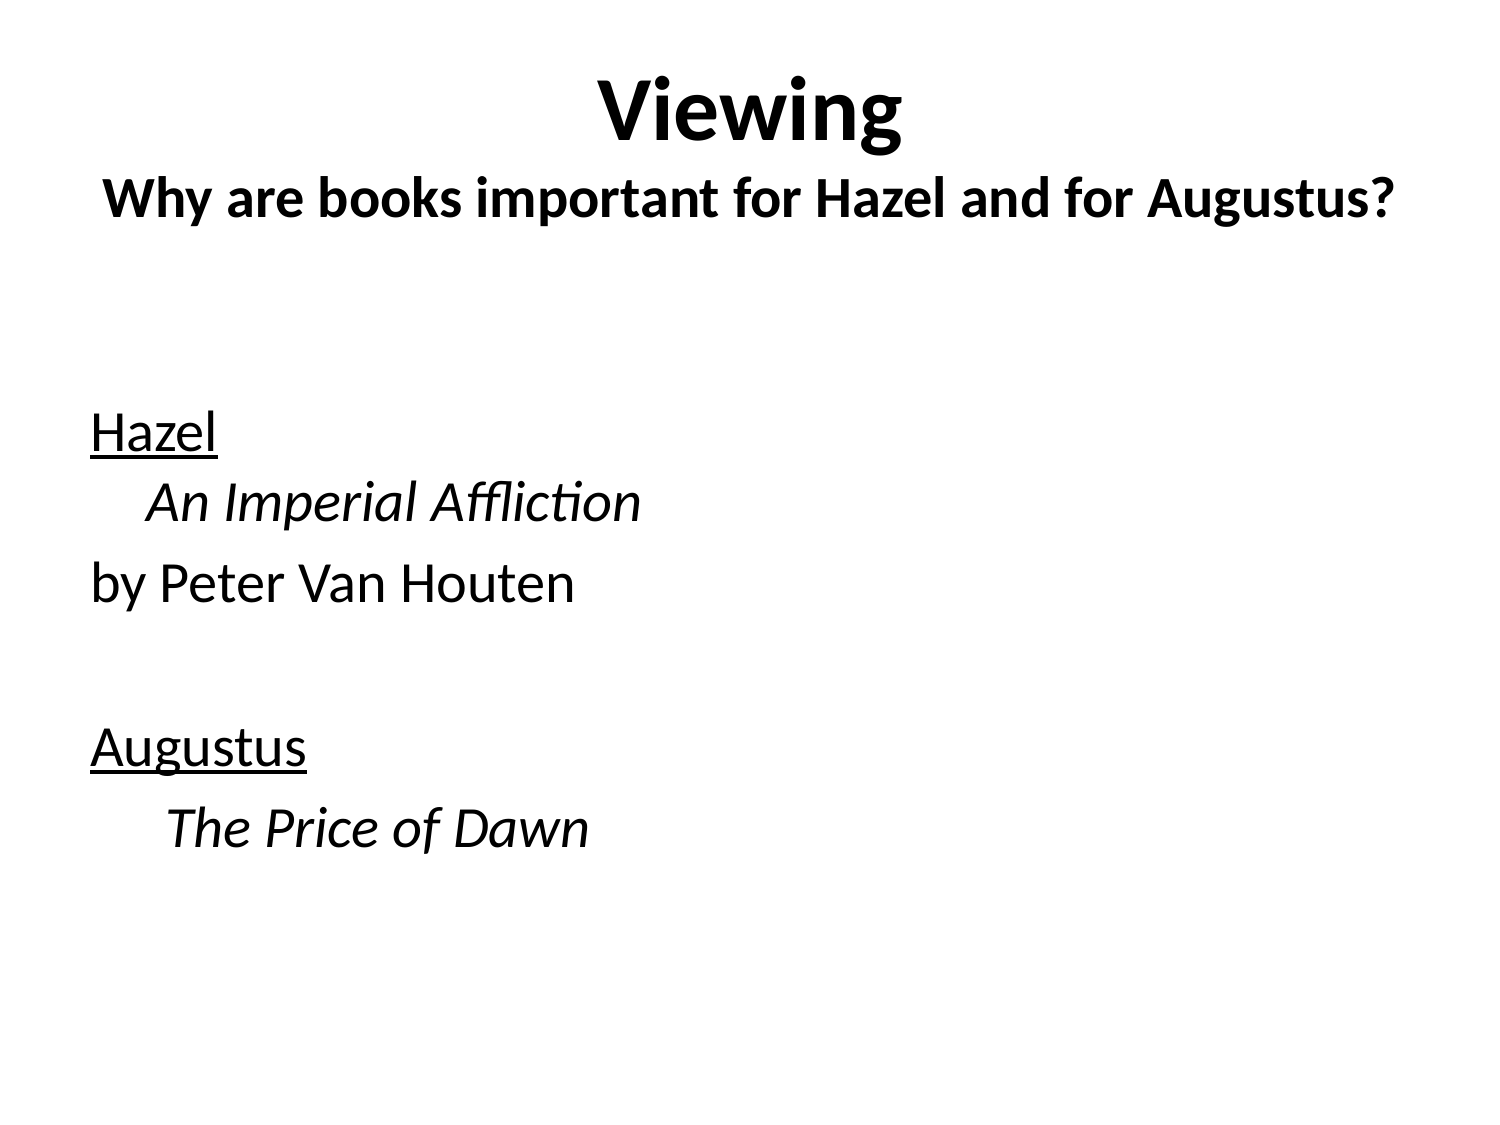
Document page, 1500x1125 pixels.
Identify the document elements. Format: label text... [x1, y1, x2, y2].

title Viewing Why are books important for Hazel and for Augustus? [75, 45, 1425, 233]
list Hazel An Imperial Affliction by Peter Van Houten Augustus The Price of Dawn [75, 385, 1282, 1005]
